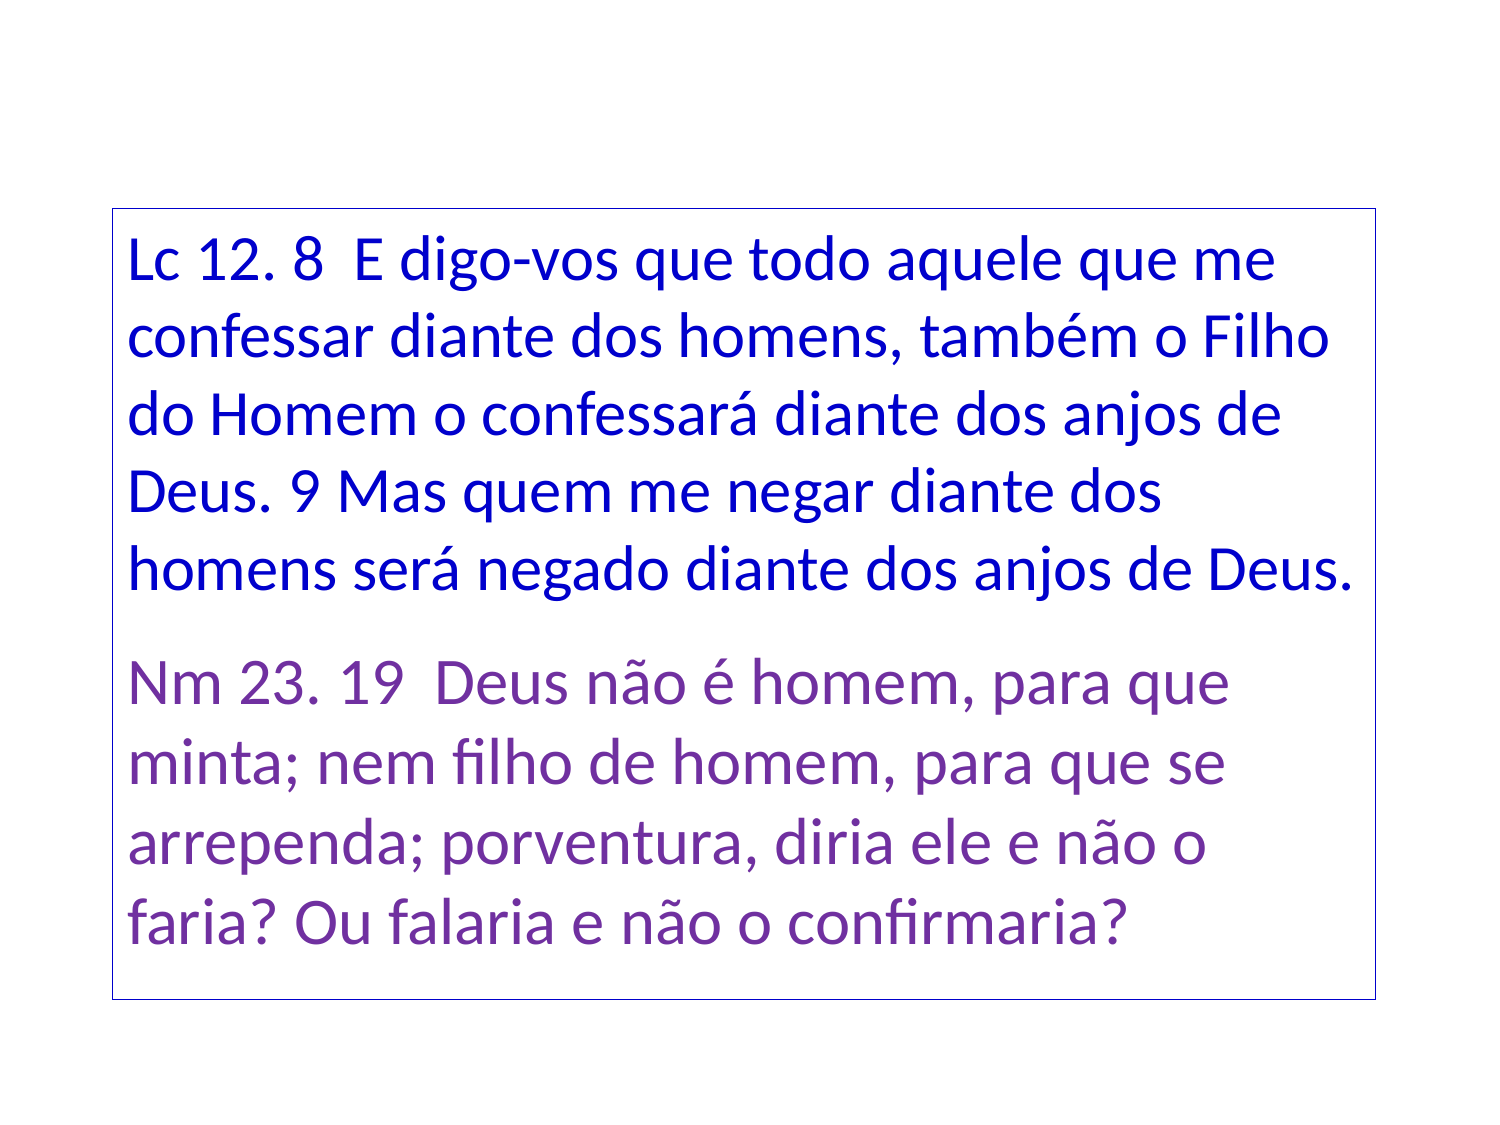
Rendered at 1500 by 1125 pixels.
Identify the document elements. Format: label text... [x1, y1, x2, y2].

list Lc 12. 8 E digo-vos que todo aquele que me confessar diante dos homens, também o Filho do Homem o confessará diante dos anjos de Deus. 9 Mas quem me negar diante dos homens será negado diante dos anjos de Deus. Nm 23. 19 Deus não é homem, para que minta; nem filho de homem, para que se arrependa; porventura, diria ele e não o faria? Ou falaria e não o confirmaria? [112, 208, 1376, 1000]
